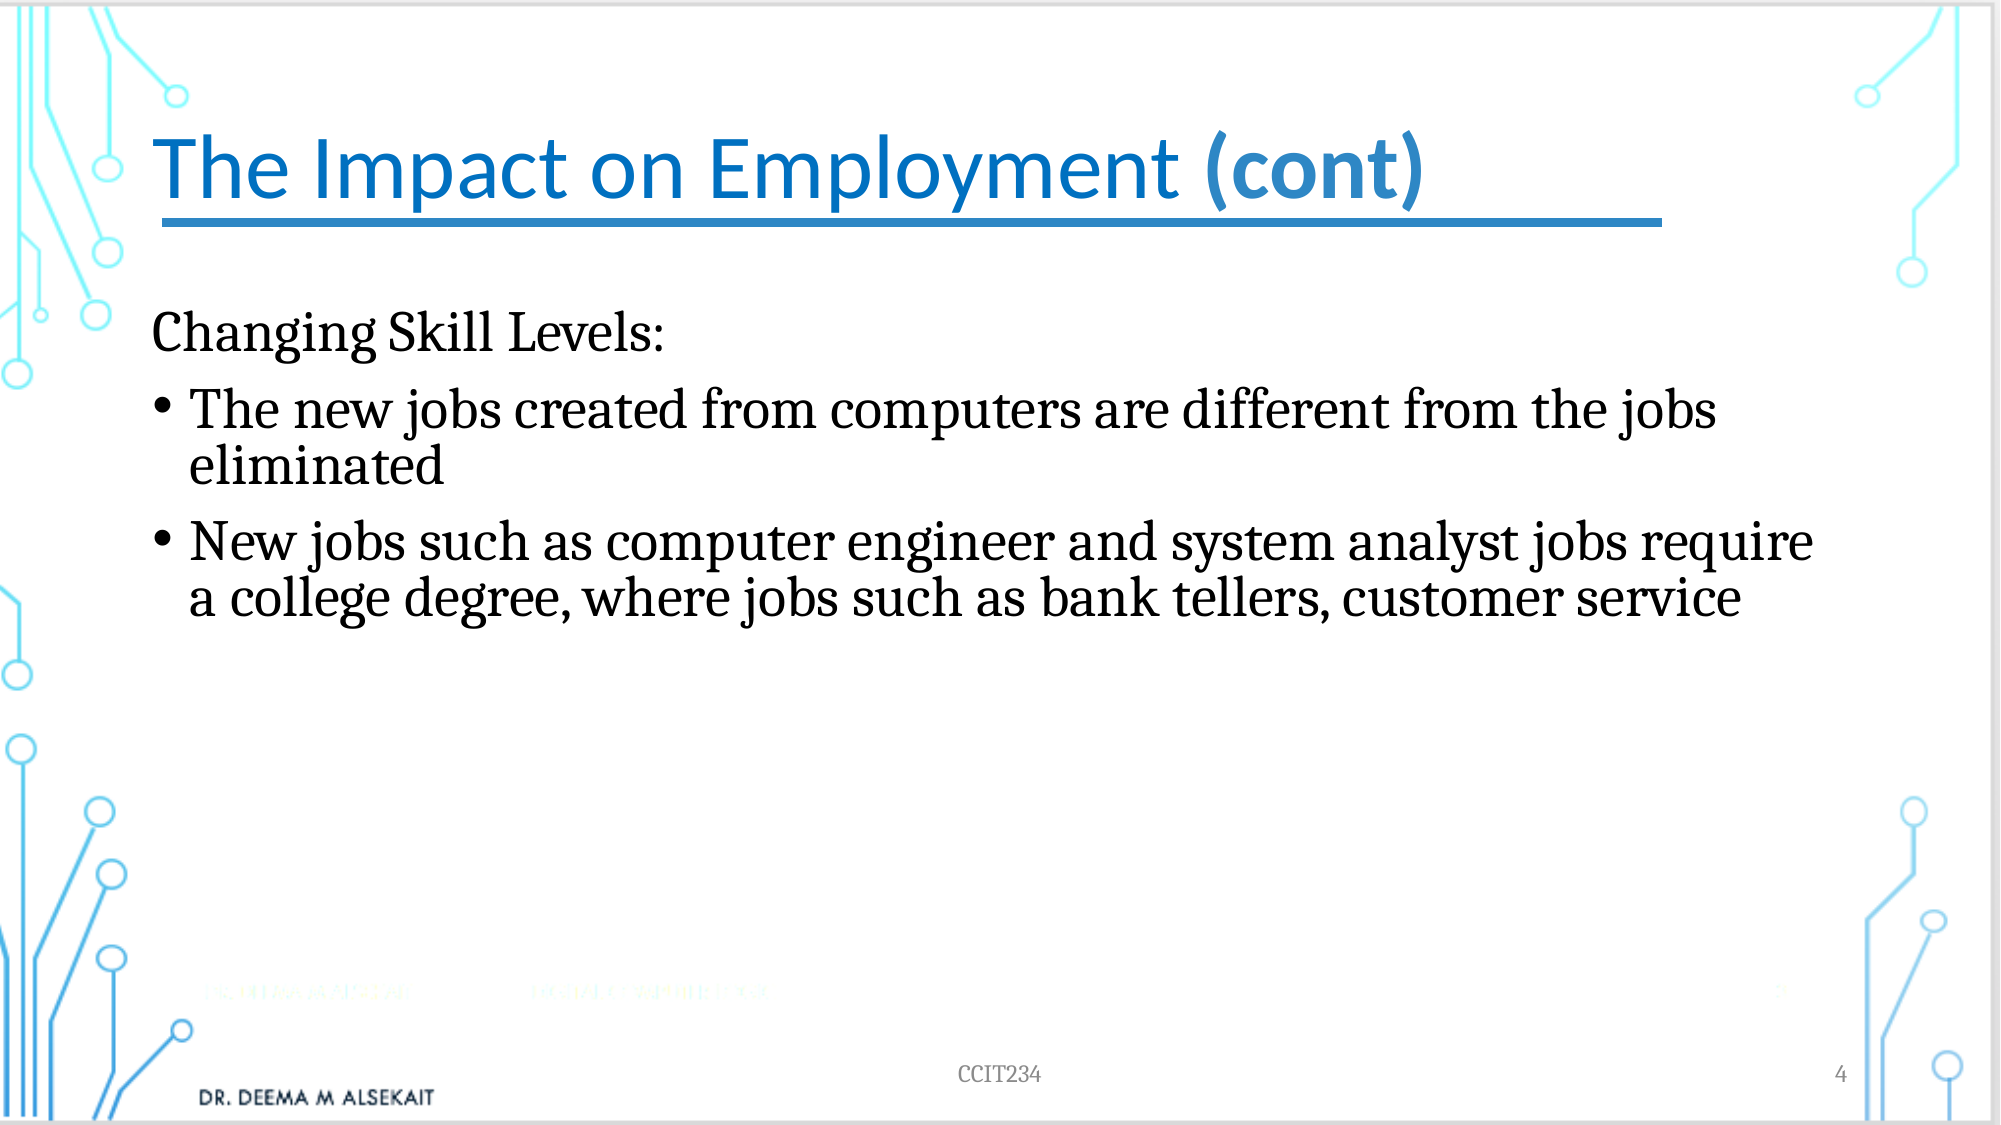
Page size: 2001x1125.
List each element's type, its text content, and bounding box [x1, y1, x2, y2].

picture [0, 0, 2001, 1125]
list Changing Skill Levels: The new jobs created from computers are different from the jobs eliminated New jobs such as computer engineer and system analyst jobs require a college degree, where jobs such as bank tellers, customer service [137, 299, 1863, 1014]
footer CCIT234 [662, 1042, 1338, 1103]
slide_number 4 [1412, 1042, 1863, 1103]
title The Impact on Employment (cont) [137, 59, 1863, 278]
